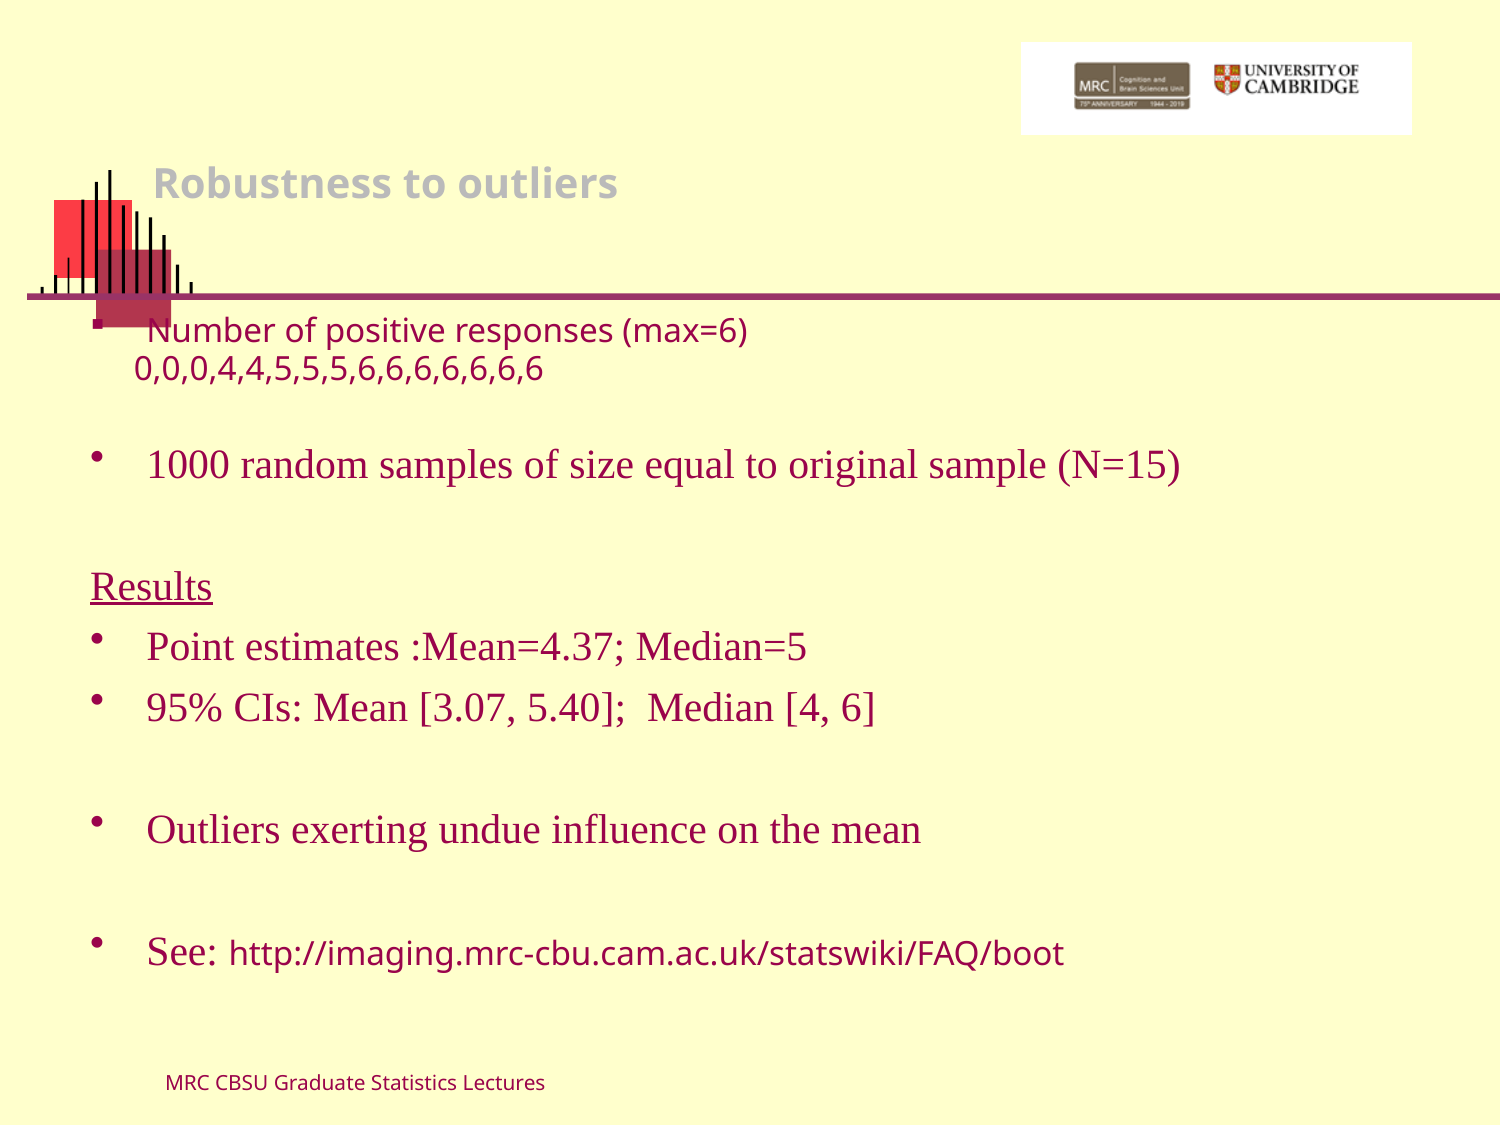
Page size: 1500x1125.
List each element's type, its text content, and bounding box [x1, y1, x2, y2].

title Robustness to outliers [137, 137, 988, 233]
list Number of positive responses (max=6) 0,0,0,4,4,5,5,5,6,6,6,6,6,6,6 1000 random samples of size equal to original sample (N=15) Results Point estimates :Mean=4.37; Median=5 95% CIs: Mean [3.07, 5.40]; Median [4, 6] Outliers exerting undue influence on the mean See: http://imaging.mrc-cbu.cam.ac.uk/statswiki/FAQ/boot [75, 262, 1425, 1038]
picture [1021, 42, 1412, 135]
footer MRC CBSU Graduate Statistics Lectures [149, 1062, 988, 1101]
